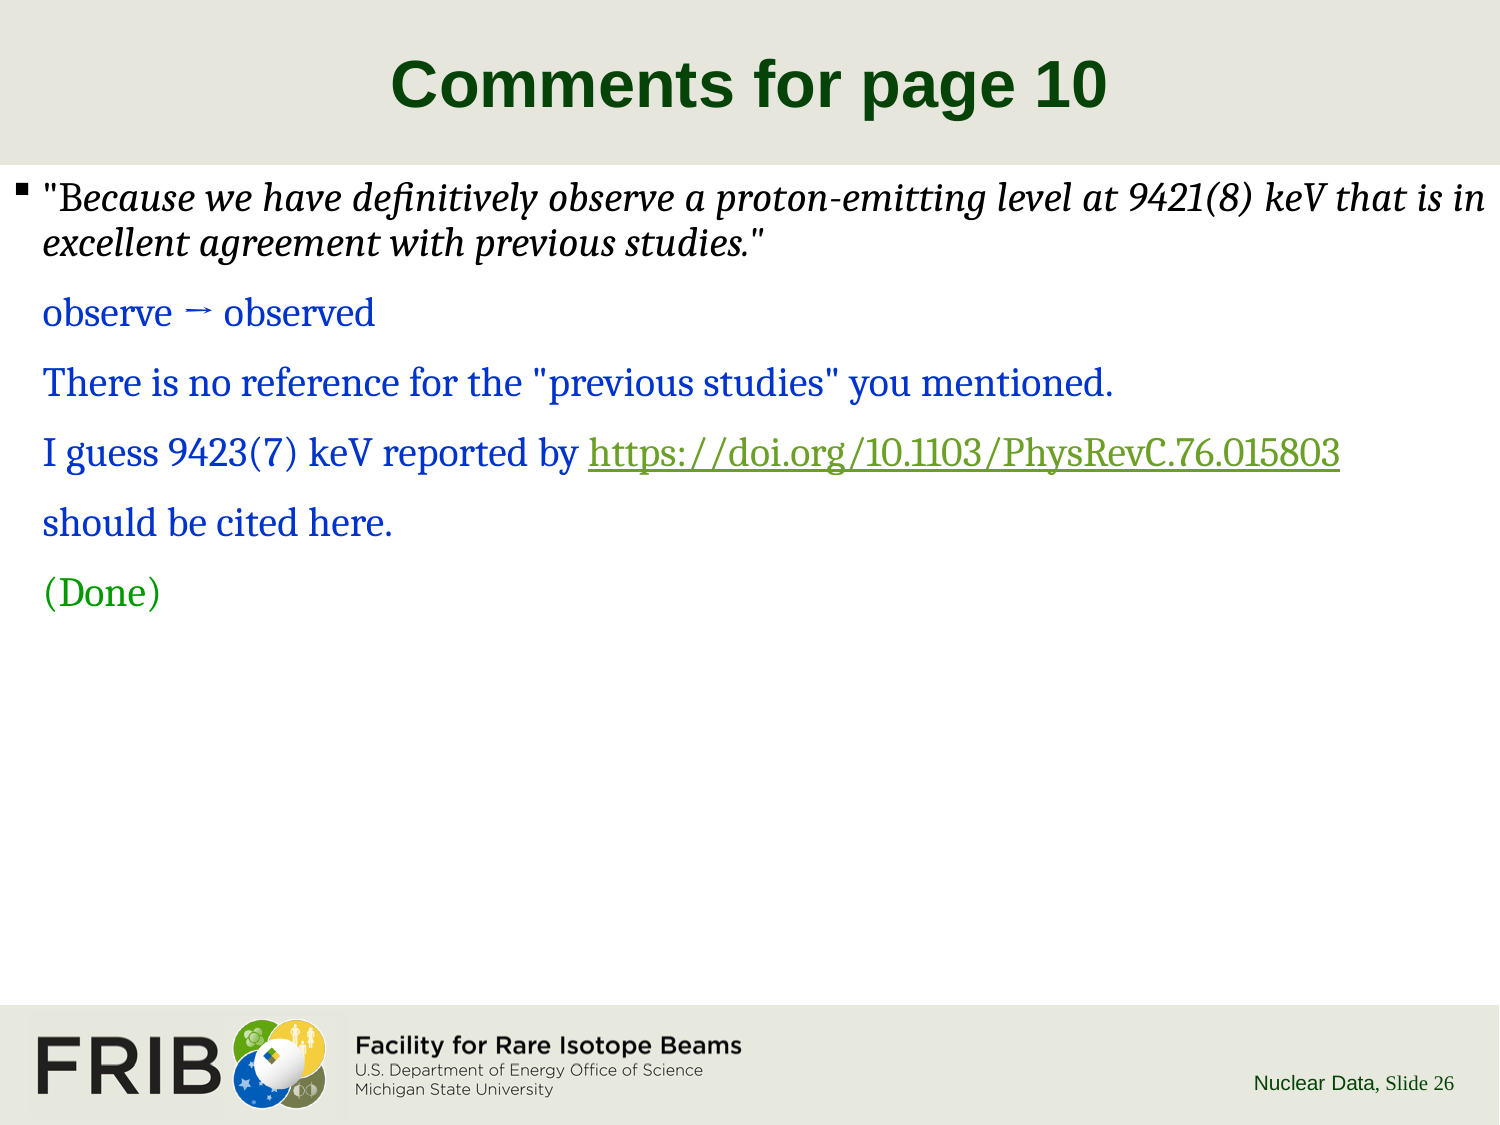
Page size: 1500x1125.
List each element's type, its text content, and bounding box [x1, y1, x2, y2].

picture [0, 0, 1500, 165]
footer Nuclear Data [679, 1042, 1374, 1103]
slide_number , Slide 26 [1374, 1042, 1500, 1103]
title Comments for page 10 [11, 46, 1489, 128]
list "Because we have definitively observe a proton-emitting level at 9421(8) keV that is in excellent agreement with previous studies." observe → observed There is no reference for the "previous studies" you mentioned. I guess 9423(7) keV reported by https://doi.org/10.1103/PhysRevC.76.015803 should be cited here. (Done) [12, 174, 1488, 1000]
picture [0, 1005, 1499, 1125]
